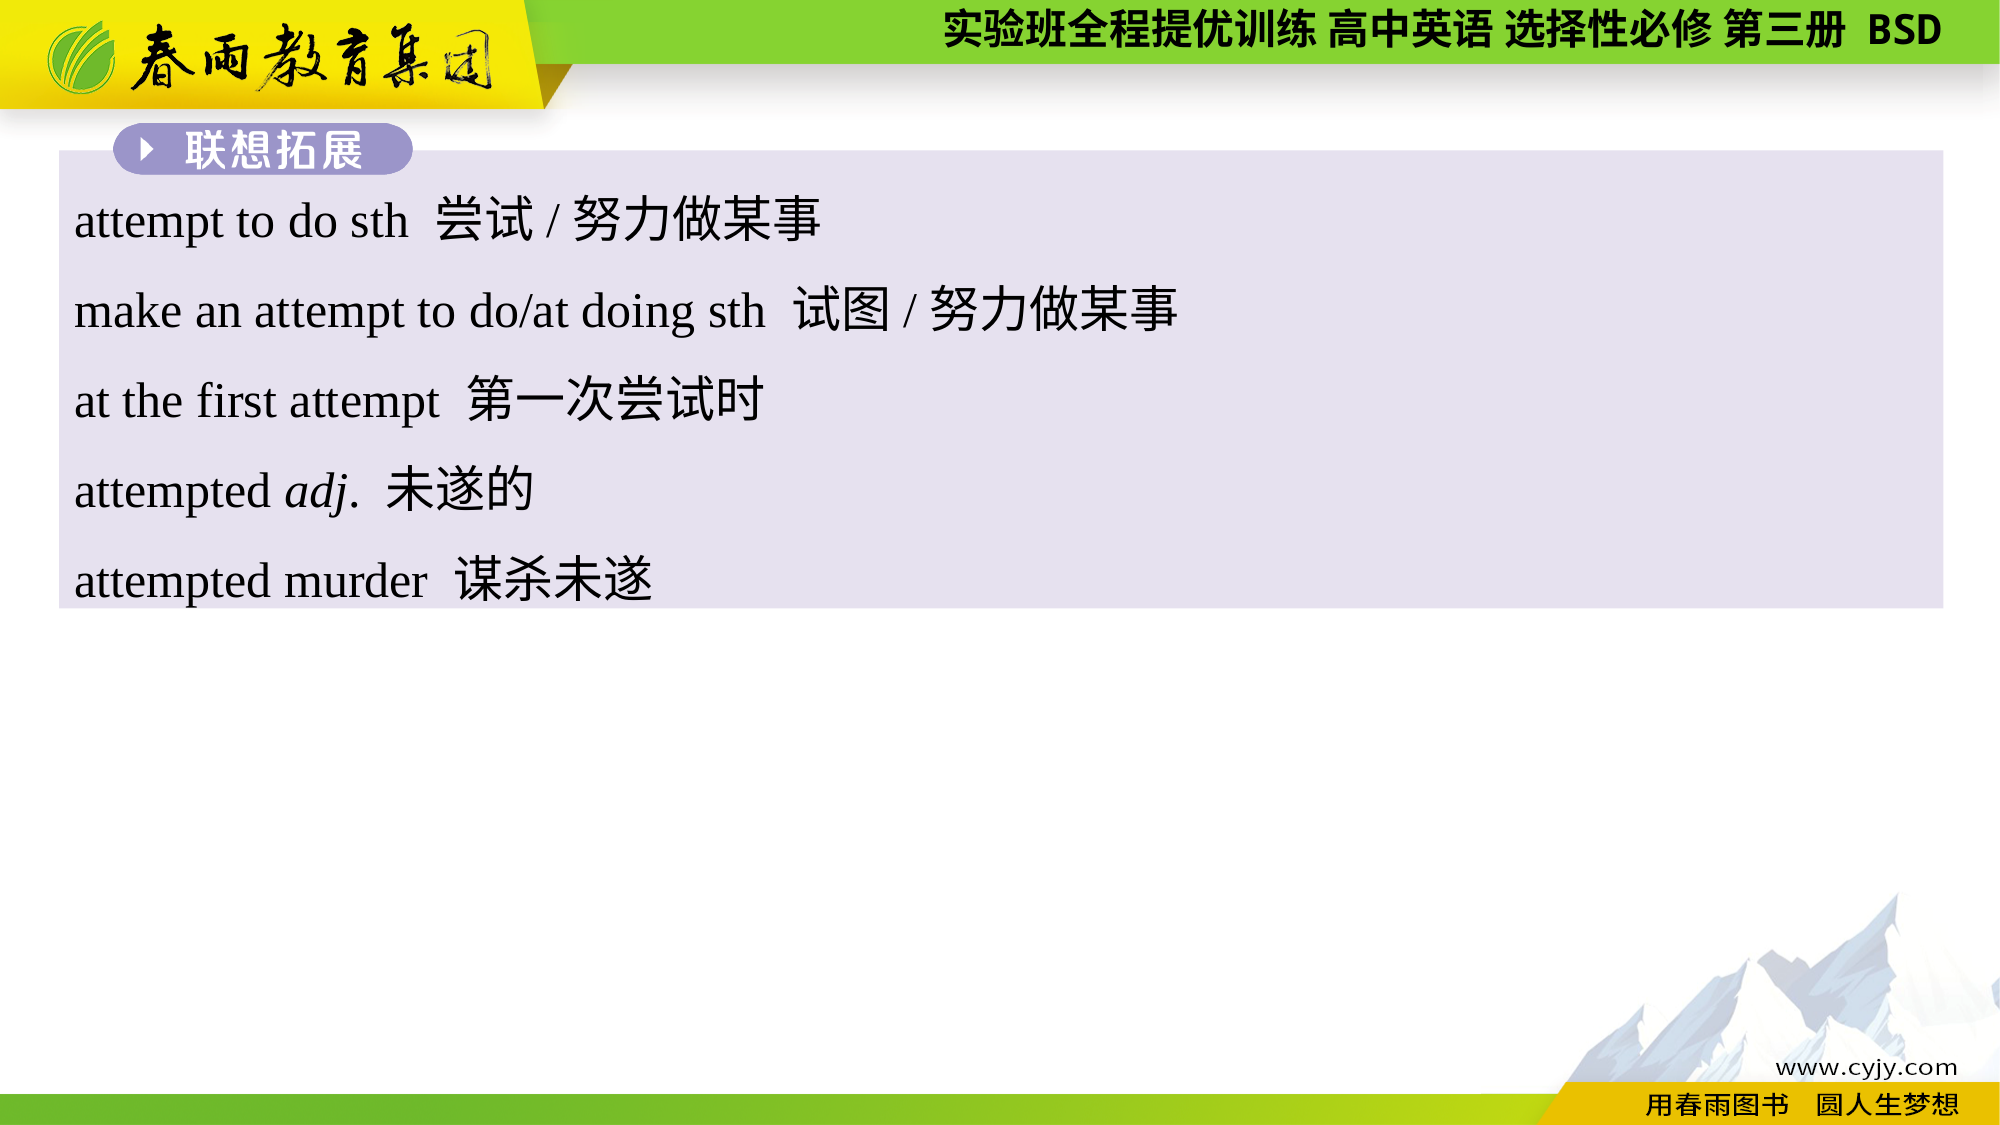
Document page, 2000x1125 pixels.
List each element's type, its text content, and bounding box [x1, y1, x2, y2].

picture [0, 0, 2000, 1125]
list attempt to do sth 尝试/努力做某事 make an attempt to do/at doing sth 试图/努力做某事 at the first attempt 第一次尝试时 attempted adj. 未遂的 attempted murder 谋杀未遂 [59, 150, 1944, 609]
